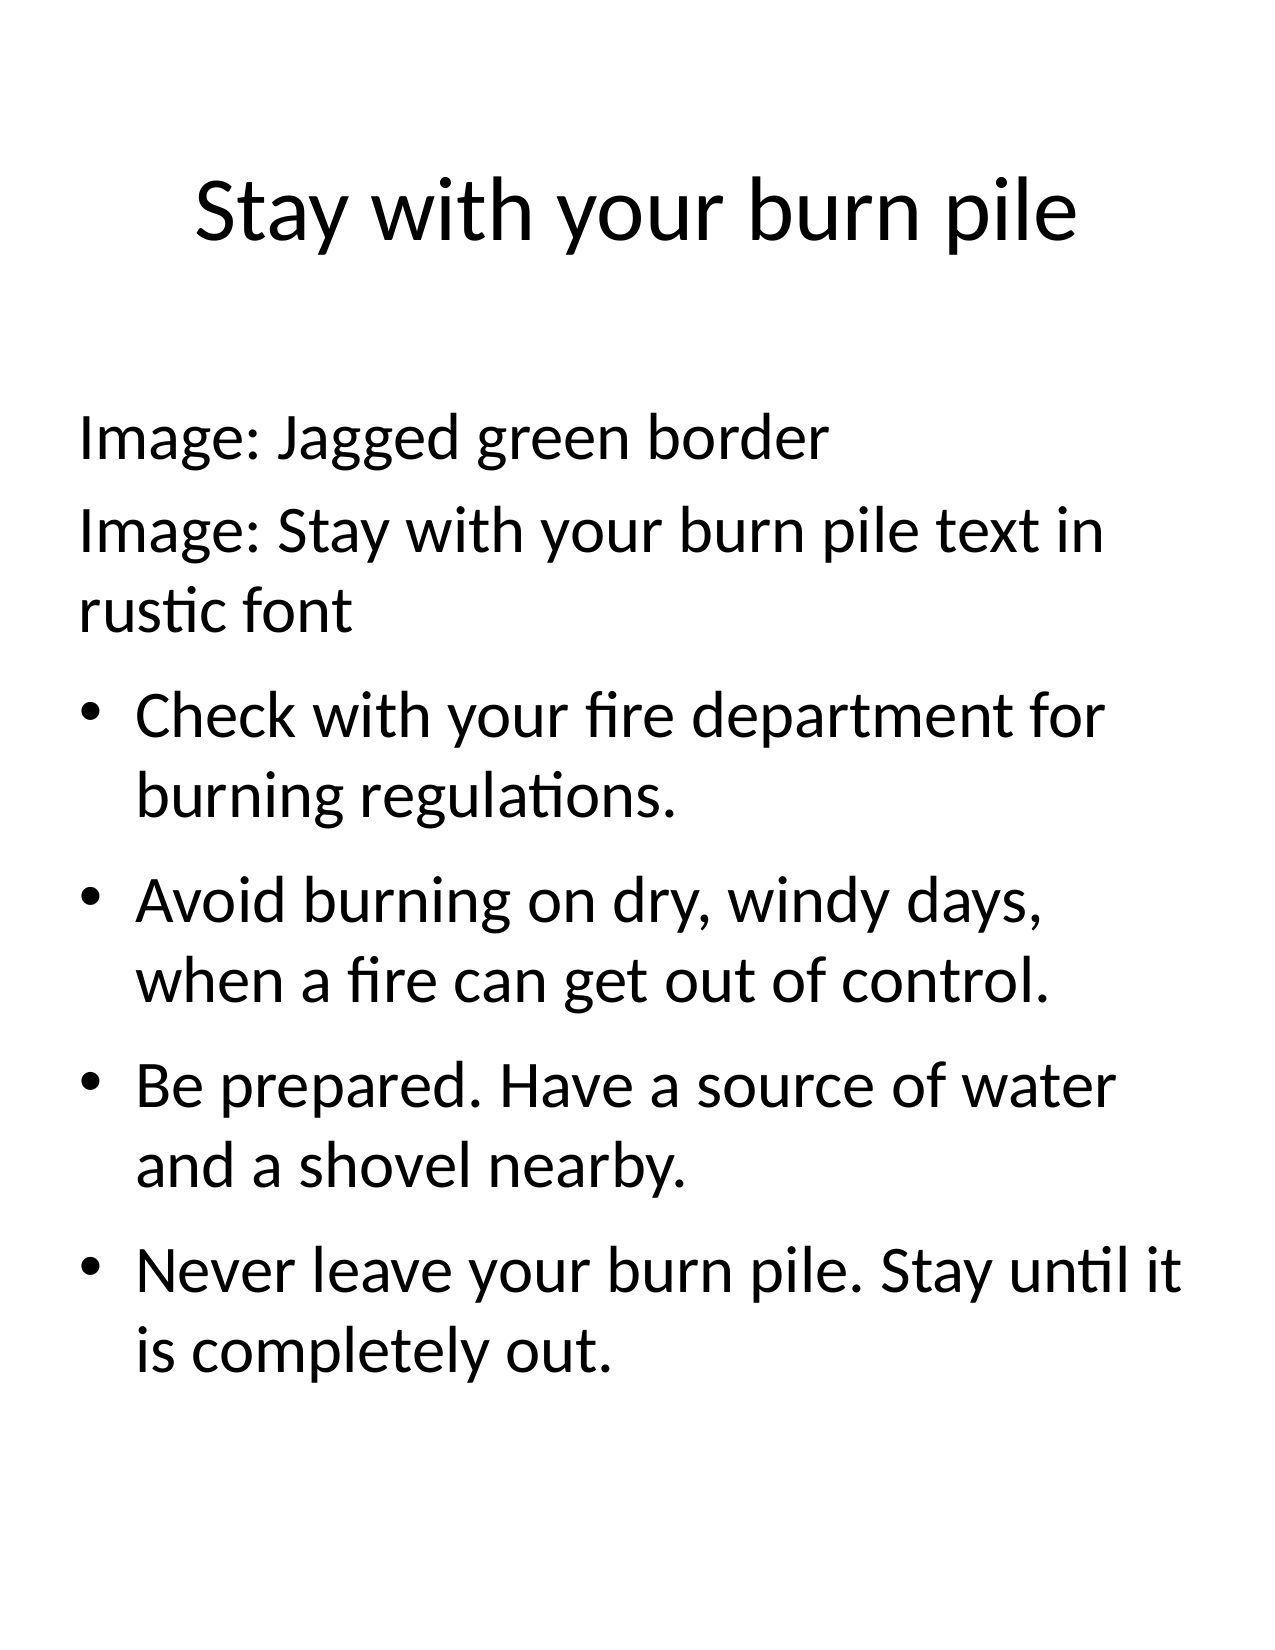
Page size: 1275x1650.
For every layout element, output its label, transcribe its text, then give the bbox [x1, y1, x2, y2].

list Image: Jagged green border Image: Stay with your burn pile text in rustic font Check with your fire department for burning regulations. Avoid burning on dry, windy days, when a fire can get out of control. Be prepared. Have a source of water and a shovel nearby. Never leave your burn pile. Stay until it is completely out. [63, 384, 1212, 1474]
title Stay with your burn pile [63, 66, 1212, 342]
